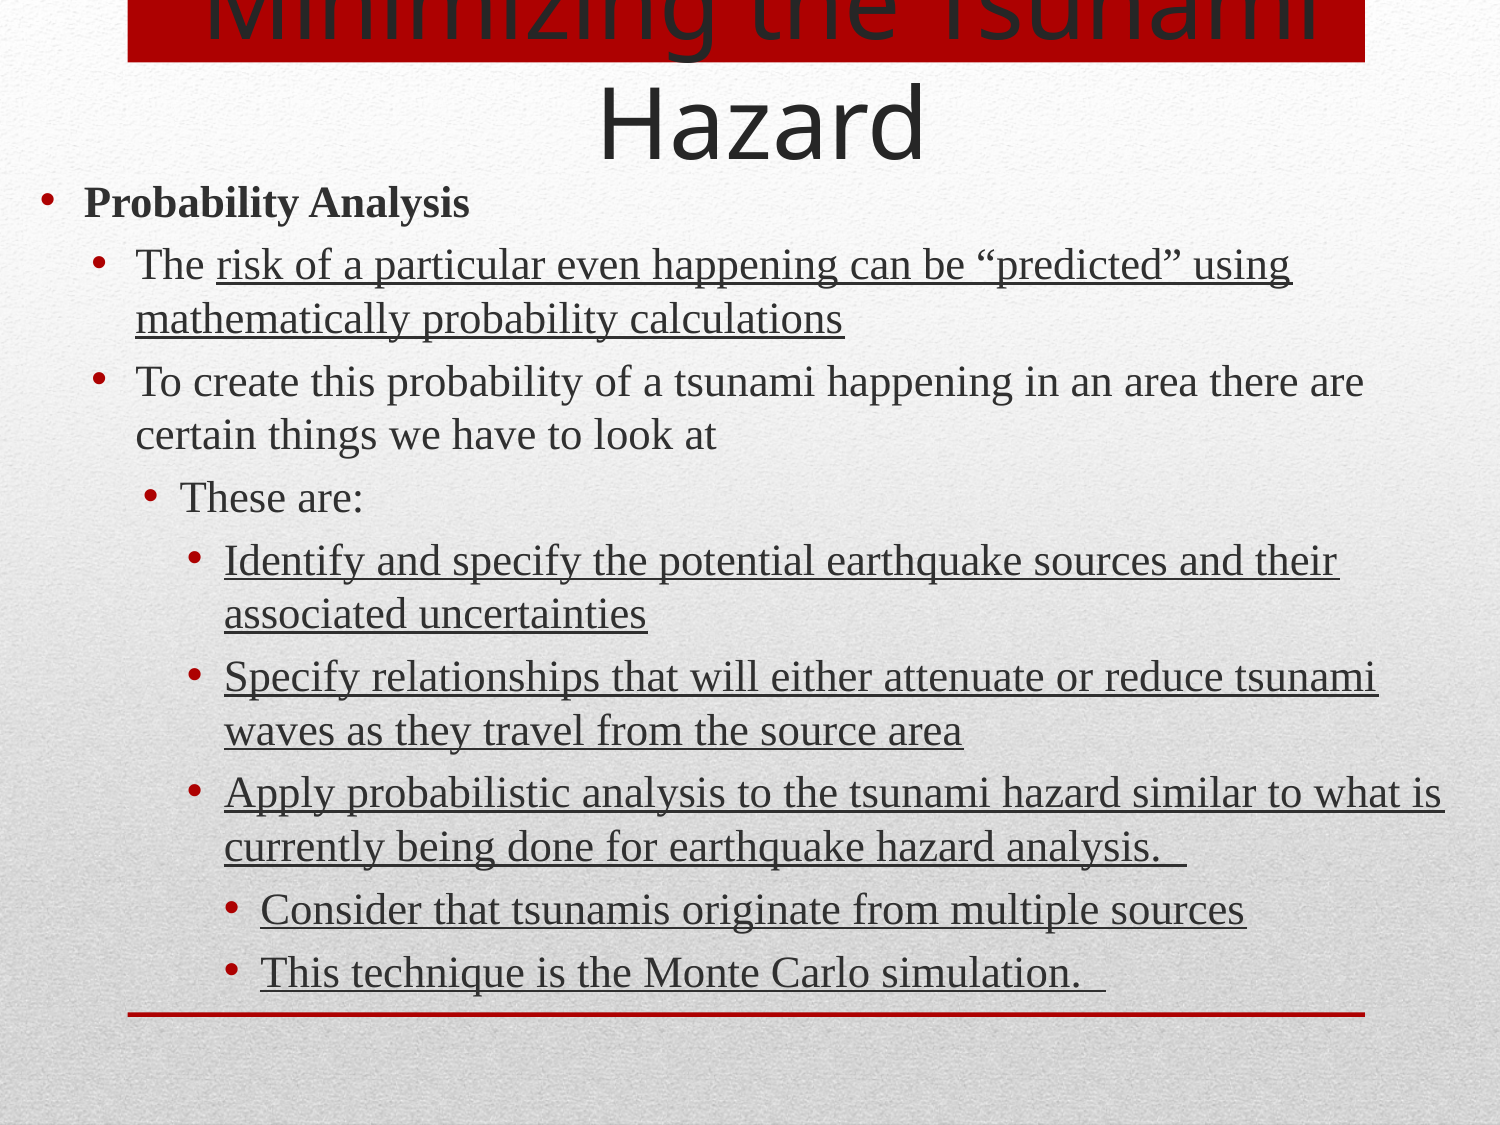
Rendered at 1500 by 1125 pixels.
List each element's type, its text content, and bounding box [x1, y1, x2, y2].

list Probability Analysis The risk of a particular even happening can be “predicted” using mathematically probability calculations To create this probability of a tsunami happening in an area there are certain things we have to look at These are: Identify and specify the potential earthquake sources and their associated uncertainties Specify relationships that will either attenuate or reduce tsunami waves as they travel from the source area Apply probabilistic analysis to the tsunami hazard similar to what is currently being done for earthquake hazard analysis. Consider that tsunamis originate from multiple sources This technique is the Monte Carlo simulation. [24, 162, 1500, 1006]
title Minimizing the Tsunami Hazard [75, 0, 1450, 188]
